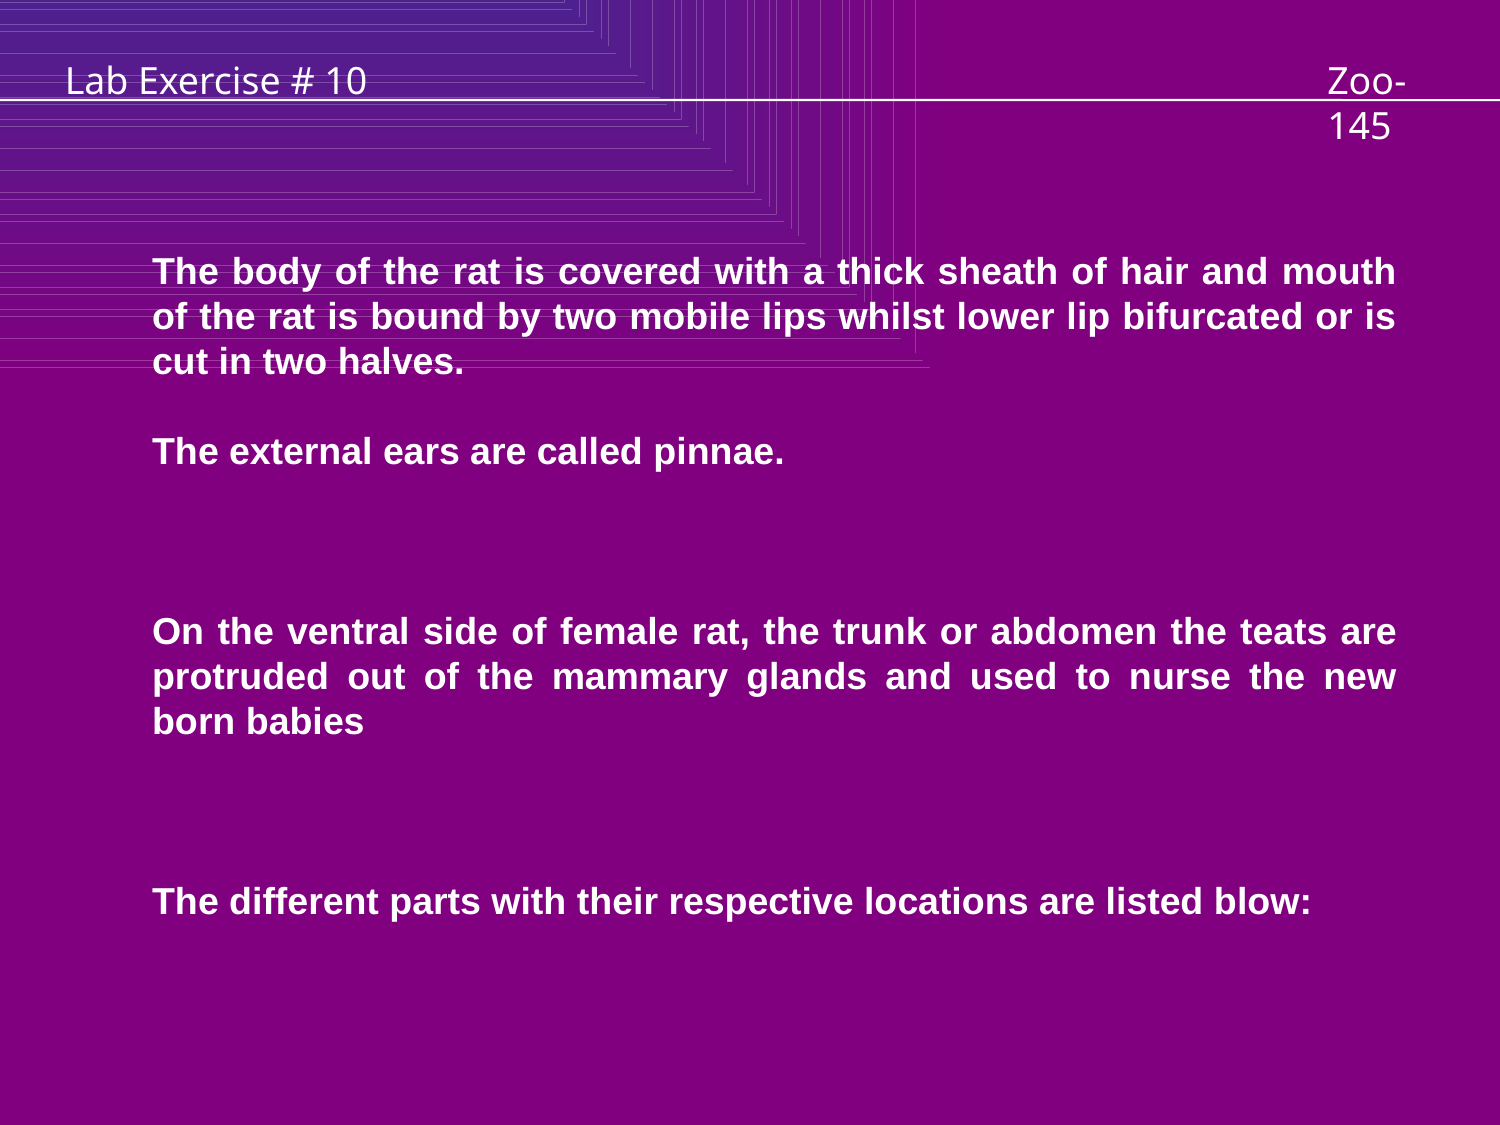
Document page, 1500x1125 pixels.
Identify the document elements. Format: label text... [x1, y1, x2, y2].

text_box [0, 49, 1500, 111]
text_box The body of the rat is covered with a thick sheath of hair and mouth of the rat is bound by two mobile lips whilst lower lip bifurcated or is cut in two halves. The external ears are called pinnae. On the ventral side of female rat, the trunk or abdomen the teats are protruded out of the mammary glands and used to nurse the new born babies The different parts with their respective locations are listed blow: [137, 149, 1413, 975]
